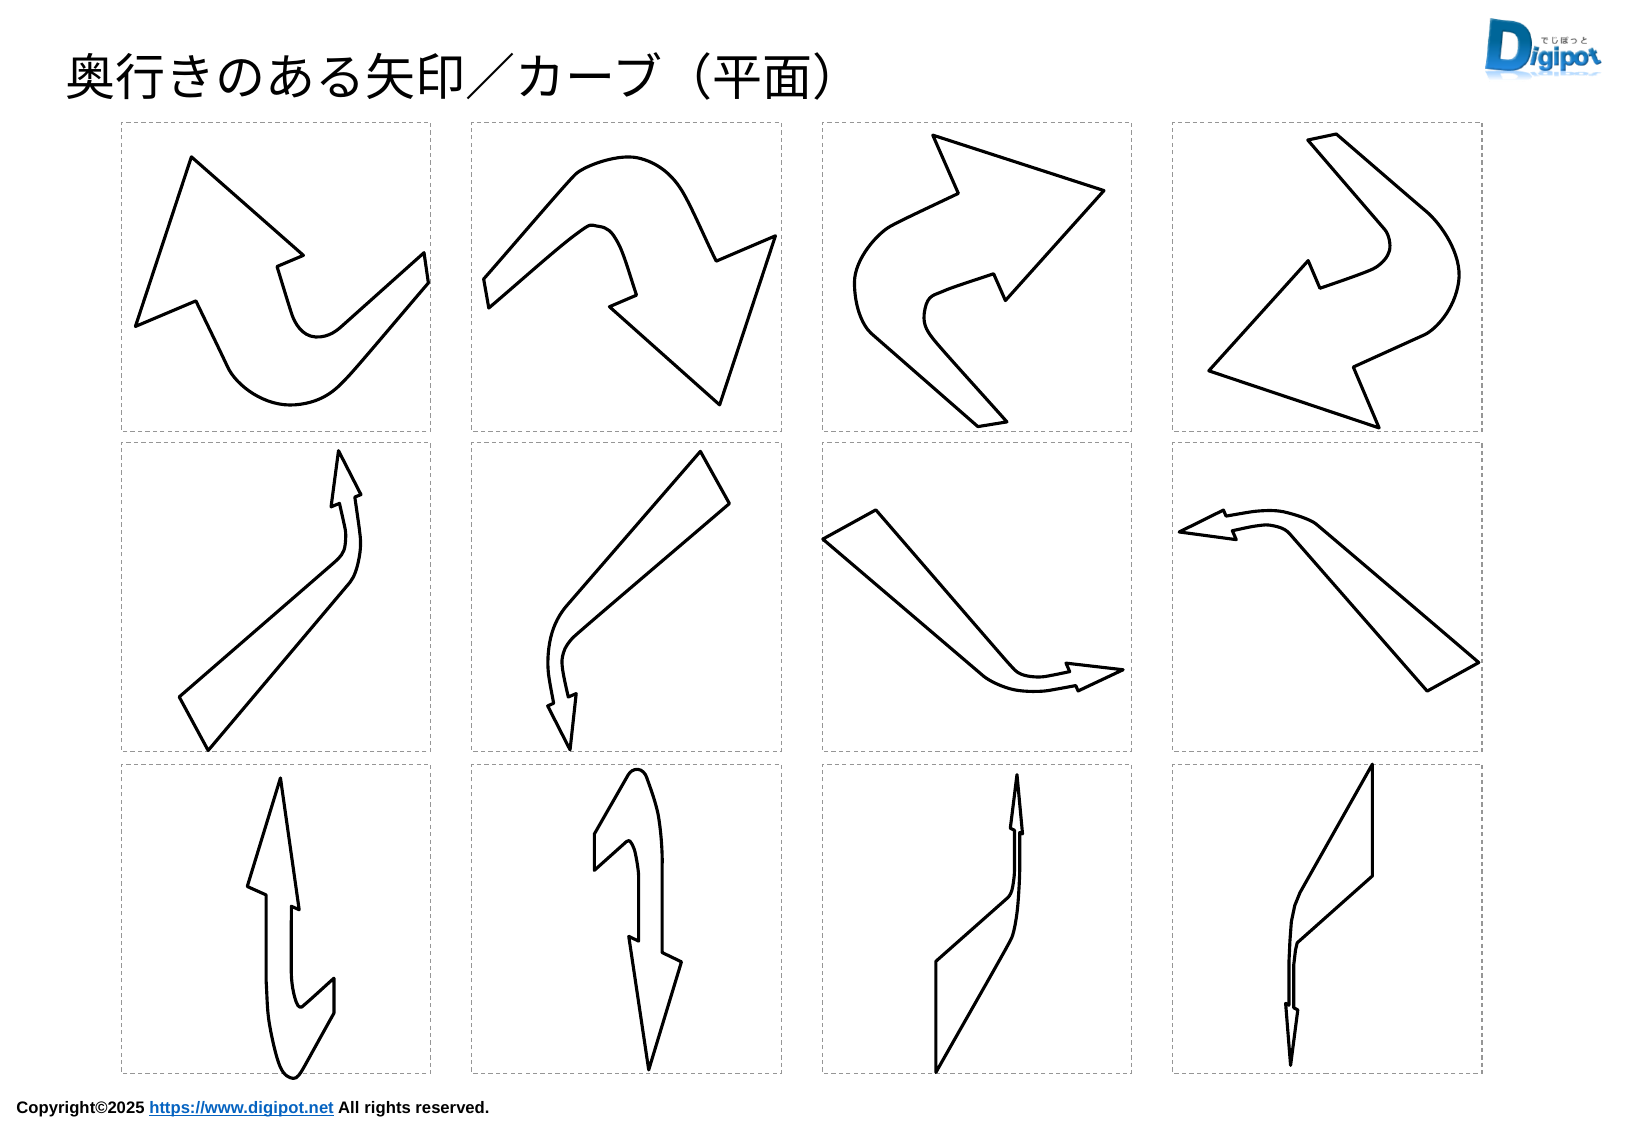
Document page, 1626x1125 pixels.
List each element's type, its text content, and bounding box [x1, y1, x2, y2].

text_box [179, 450, 361, 751]
text_box [547, 451, 730, 750]
text_box [854, 135, 1104, 427]
text_box [1179, 510, 1479, 692]
text_box [1285, 764, 1373, 1066]
text_box [1208, 133, 1460, 428]
picture [1485, 18, 1602, 82]
text_box [135, 156, 429, 406]
text_box 奥行きのある矢印／カーブ（平面） [50, 38, 878, 113]
text_box [935, 774, 1023, 1073]
text_box [483, 156, 776, 405]
text_box [594, 769, 682, 1070]
text_box [822, 509, 1124, 692]
text_box [247, 777, 334, 1079]
